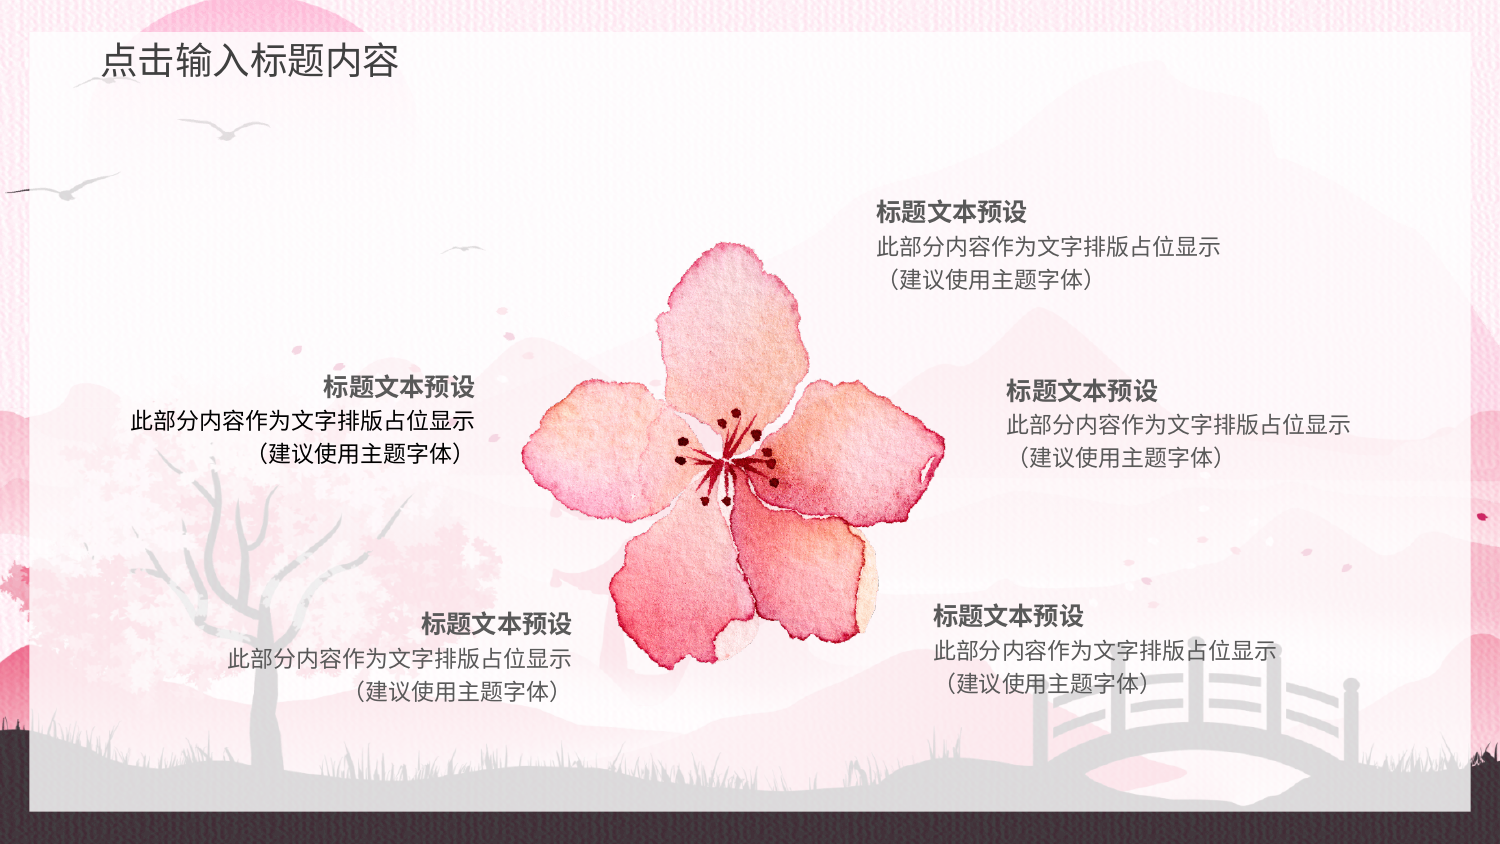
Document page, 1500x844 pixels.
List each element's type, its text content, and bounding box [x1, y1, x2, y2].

picture [0, 0, 1500, 844]
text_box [92, 370, 476, 482]
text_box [876, 196, 1412, 307]
text_box 点击输入标题内容 [100, 28, 450, 91]
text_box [92, 608, 574, 751]
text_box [1006, 374, 1412, 485]
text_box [932, 600, 1412, 752]
